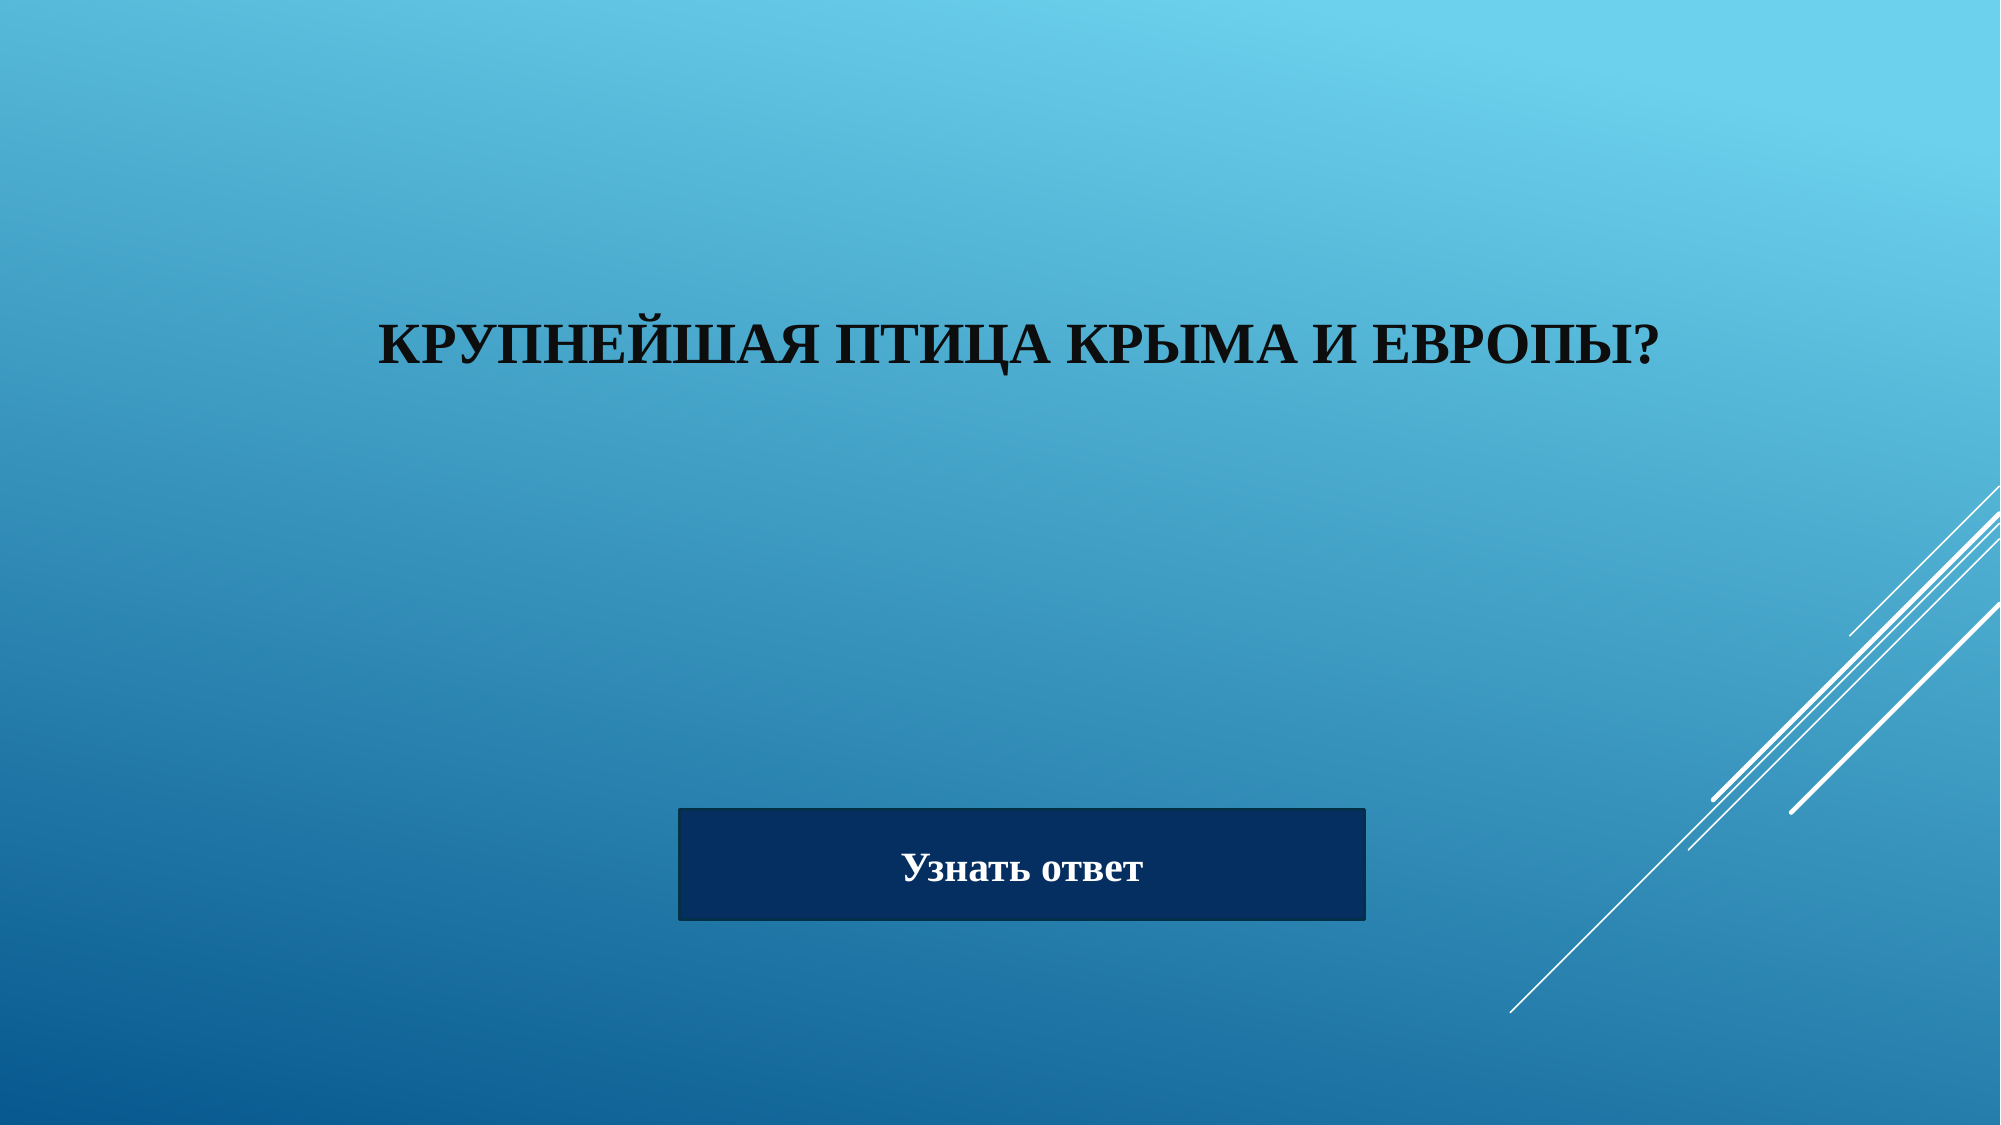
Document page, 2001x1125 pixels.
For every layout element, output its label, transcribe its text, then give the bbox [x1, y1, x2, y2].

title Крупнейшая птица Крыма и Европы? [157, 34, 1883, 787]
